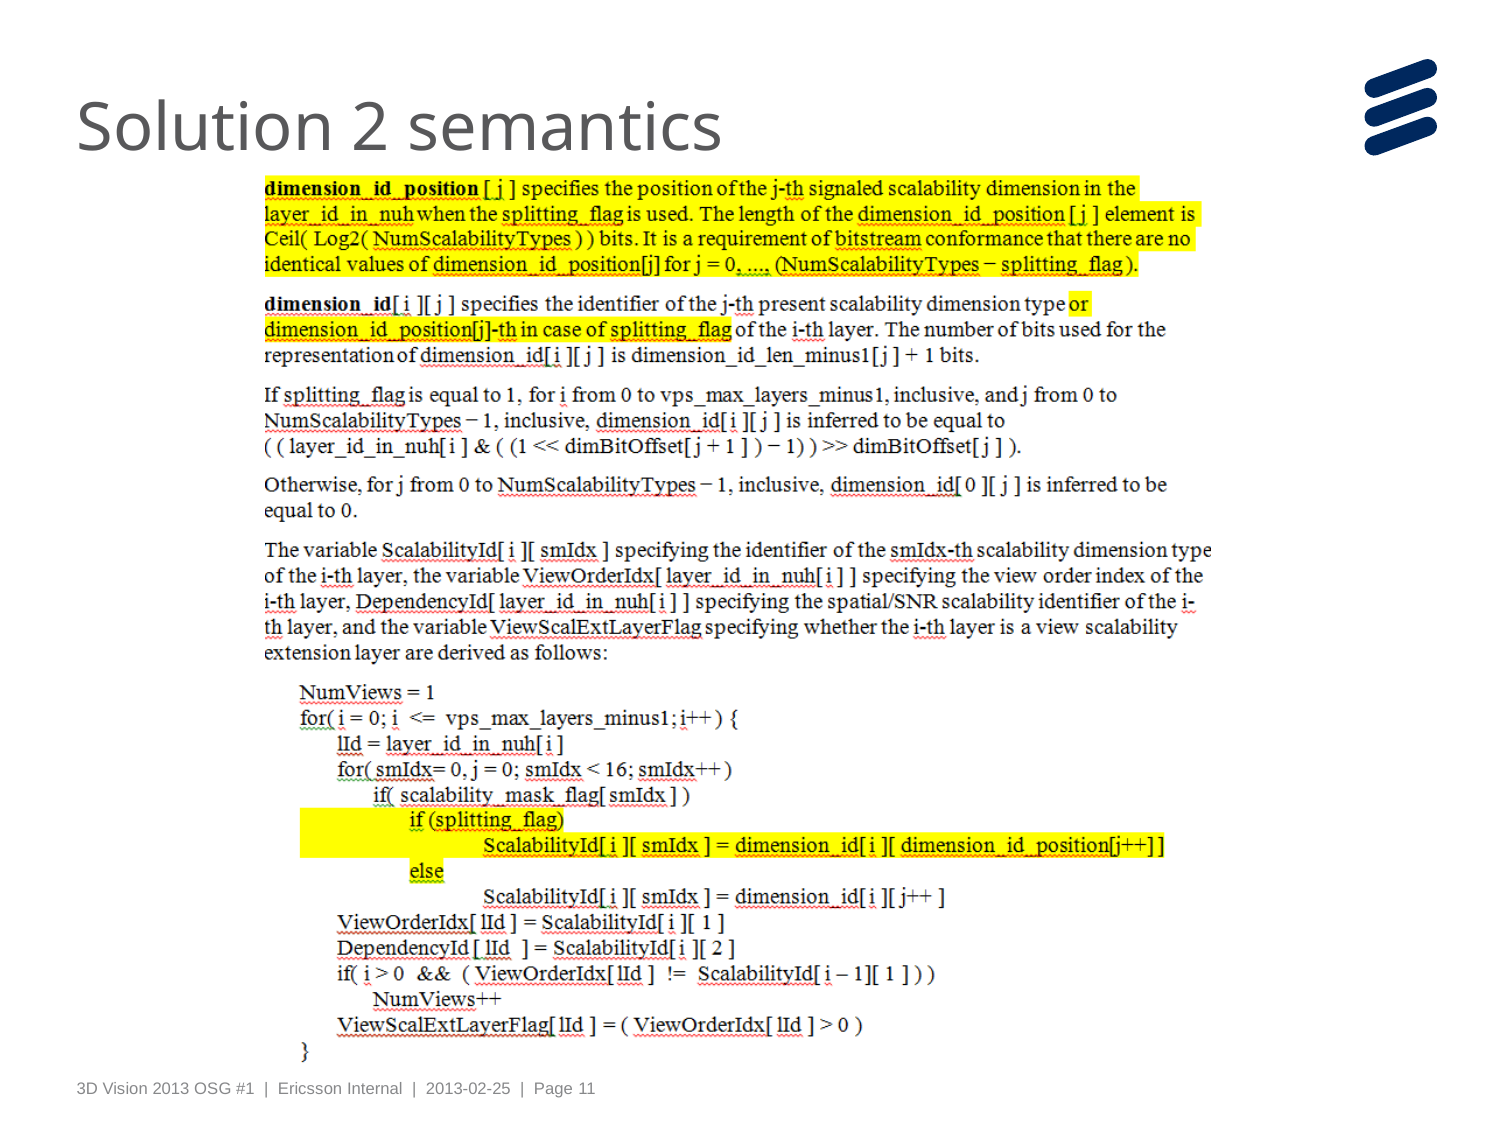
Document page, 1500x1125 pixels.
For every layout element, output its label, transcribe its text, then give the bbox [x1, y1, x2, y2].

title Solution 2 semantics [64, 91, 1295, 173]
picture [265, 172, 1211, 1068]
